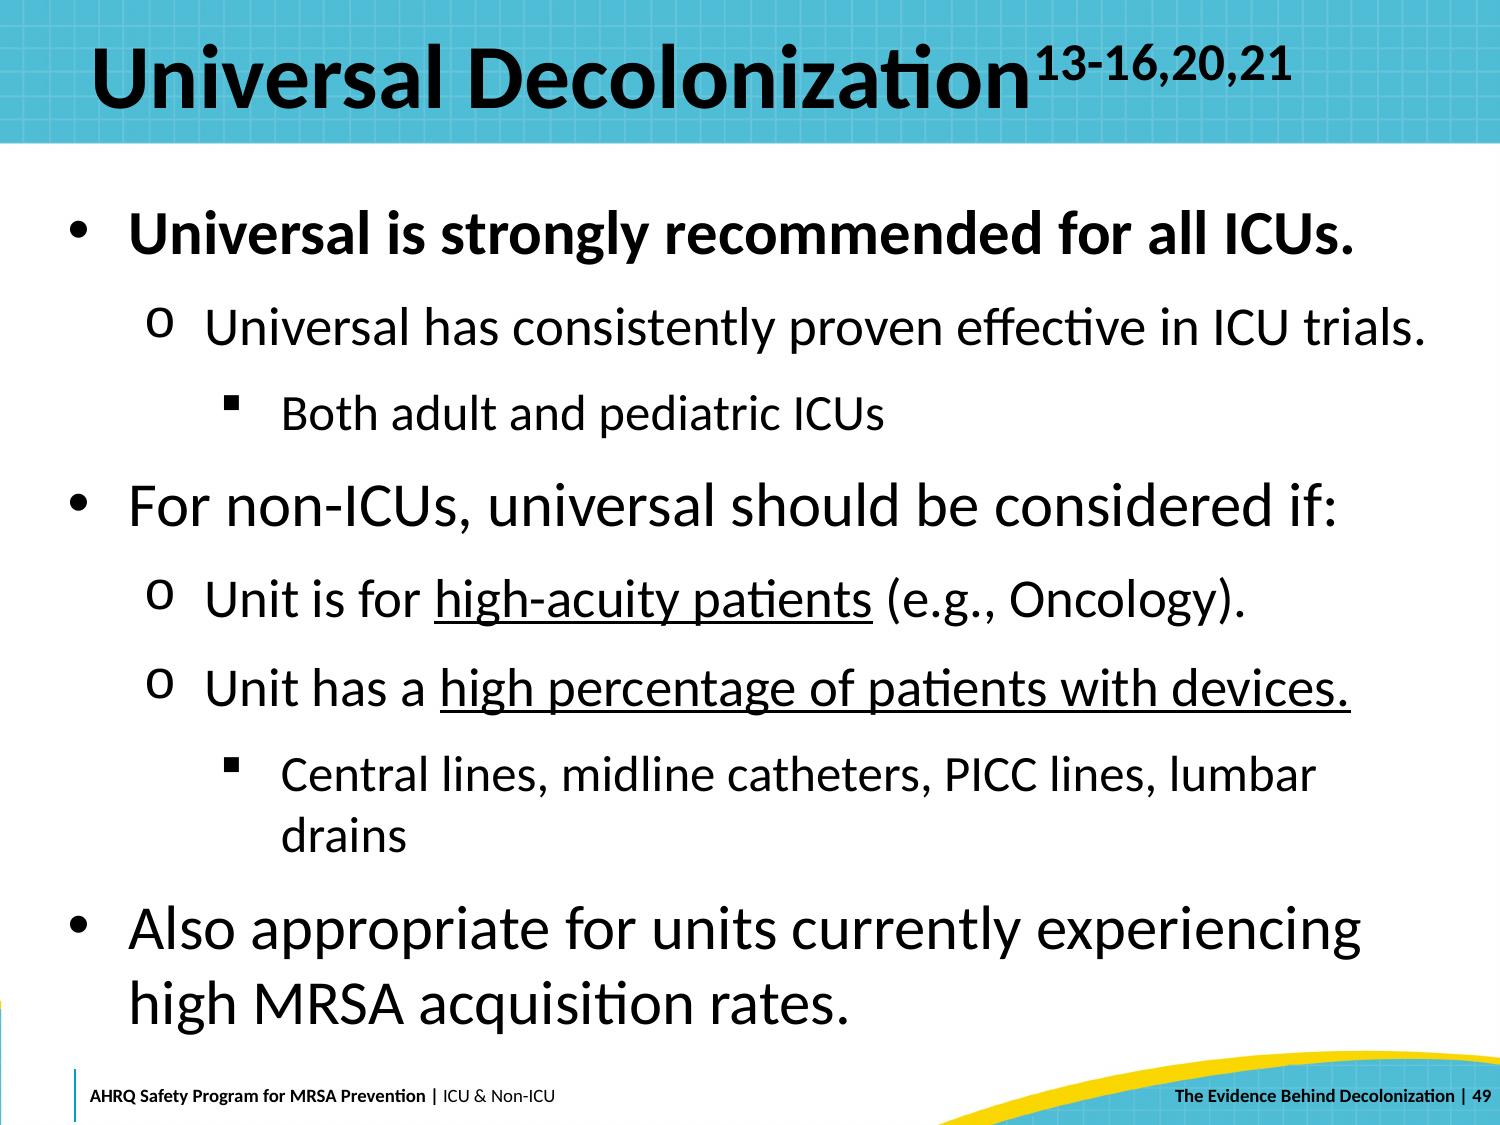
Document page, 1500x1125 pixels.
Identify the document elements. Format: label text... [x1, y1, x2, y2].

title Universal Decolonization13-16,20,21 [75, 0, 1425, 150]
picture [0, 0, 1500, 1125]
slide_number | 49 [1455, 1065, 1500, 1125]
list Universal is strongly recommended for all ICUs. Universal has consistently proven effective in ICU trials. Both adult and pediatric ICUs For non-ICUs, universal should be considered if: Unit is for high-acuity patients (e.g., Oncology). Unit has a high percentage of patients with devices. Central lines, midline catheters, PICC lines, lumbar drains Also appropriate for units currently experiencing high MRSA acquisition rates. [52, 184, 1448, 1067]
